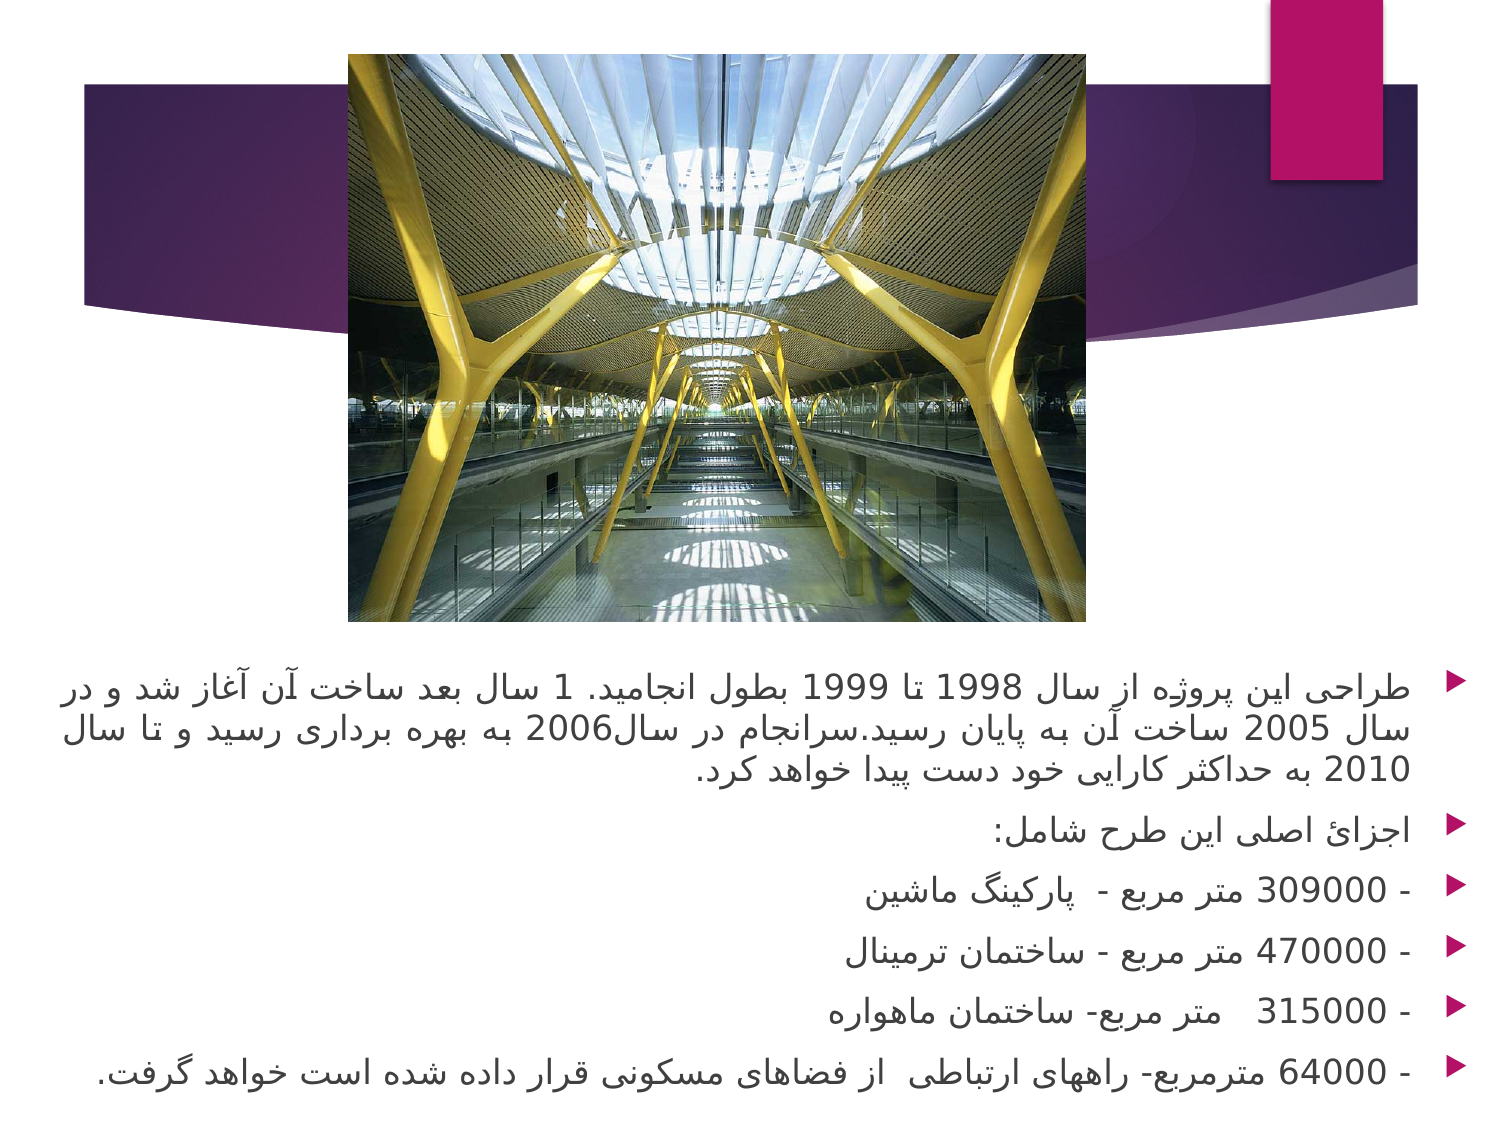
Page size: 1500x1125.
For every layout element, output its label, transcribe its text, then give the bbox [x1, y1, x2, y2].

list طراحی این پروژه از سال 1998 تا 1999 بطول انجامید. 1 سال بعد ساخت آن آغاز شد و در سال 2005 ساخت آن به پایان رسید.سرانجام در سال2006 به بهره برداری رسید و تا سال 2010 به حداکثر کارایی خود دست پیدا خواهد کرد. اجزائ اصلی این طرح شامل: - 309000 متر مربع - پارکینگ ماشین - 470000 متر مربع - ساختمان ترمینال - 315000 متر مربع- ساختمان ماهواره - 64000 مترمربع- راههای ارتباطی از فضاهای مسکونی قرار داده شده است خواهد گرفت. [45, 657, 1483, 1106]
picture [348, 54, 1086, 622]
